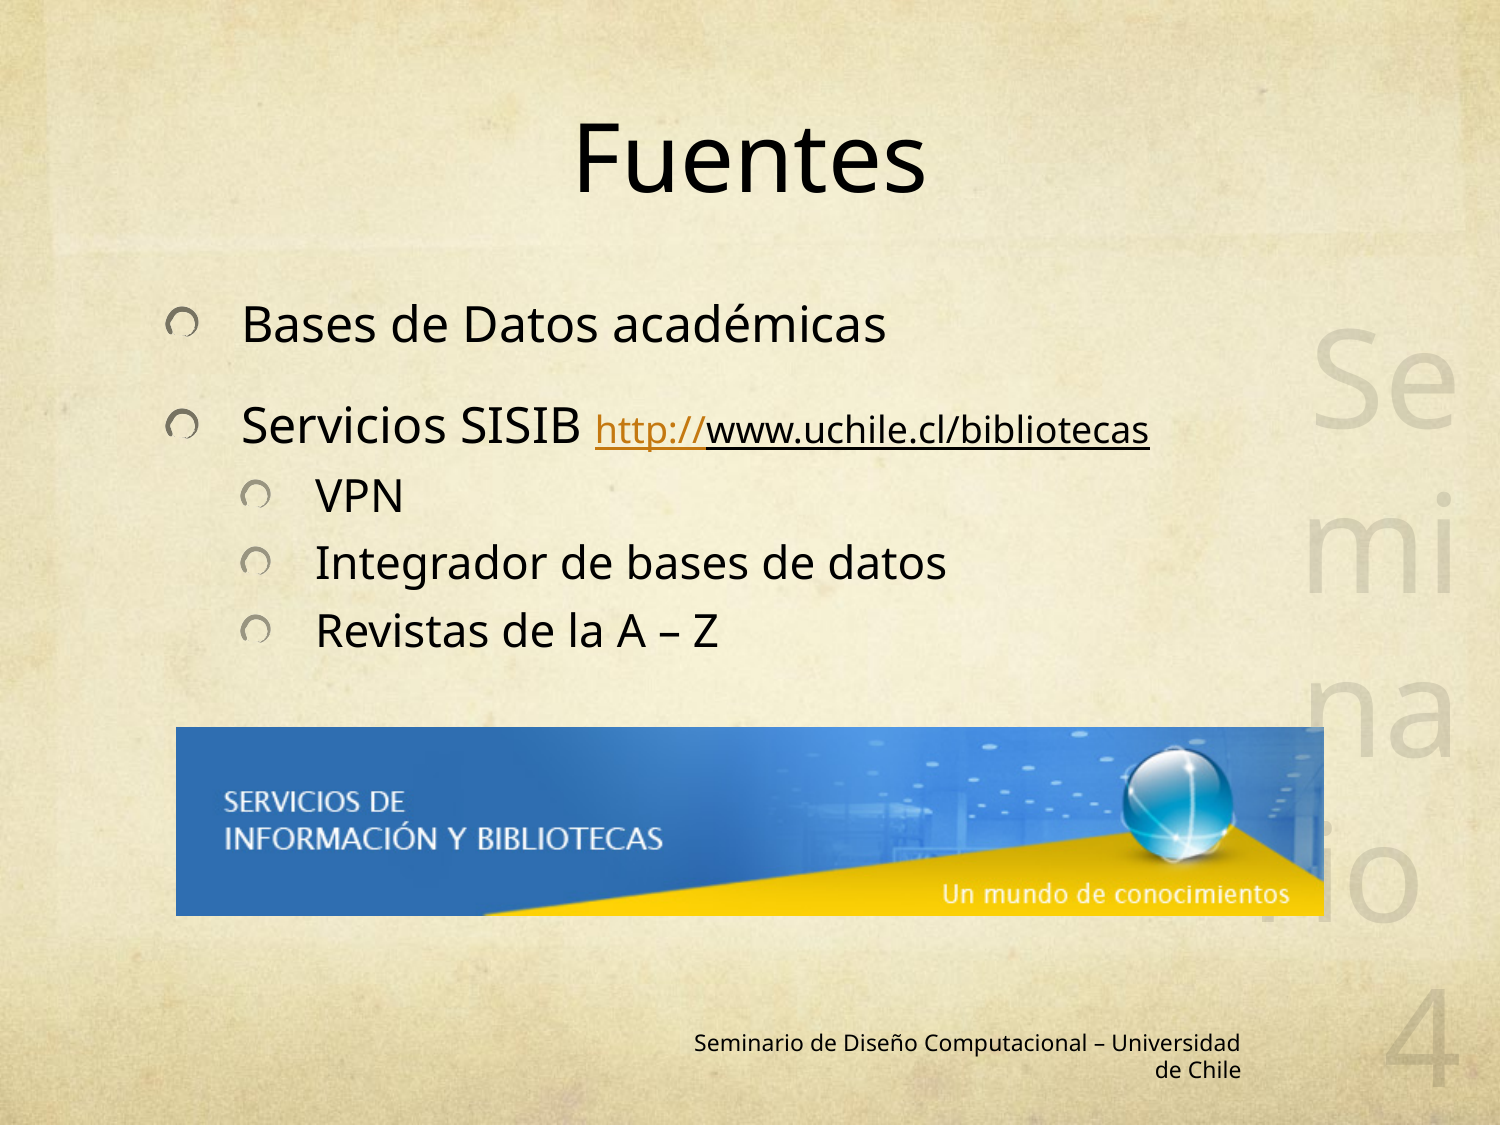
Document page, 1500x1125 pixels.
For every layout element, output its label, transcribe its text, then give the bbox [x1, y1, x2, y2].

list Bases de Datos académicas Servicios SISIB http://www.uchile.cl/bibliotecas VPN Integrador de bases de datos Revistas de la A – Z [150, 284, 1233, 950]
title Fuentes [150, 82, 1350, 225]
picture [0, 0, 1500, 1125]
footer Seminario de Diseño Computacional – Universidad de Chile [646, 1034, 1257, 1077]
slide_number Seminario 4 [1233, 225, 1478, 1038]
